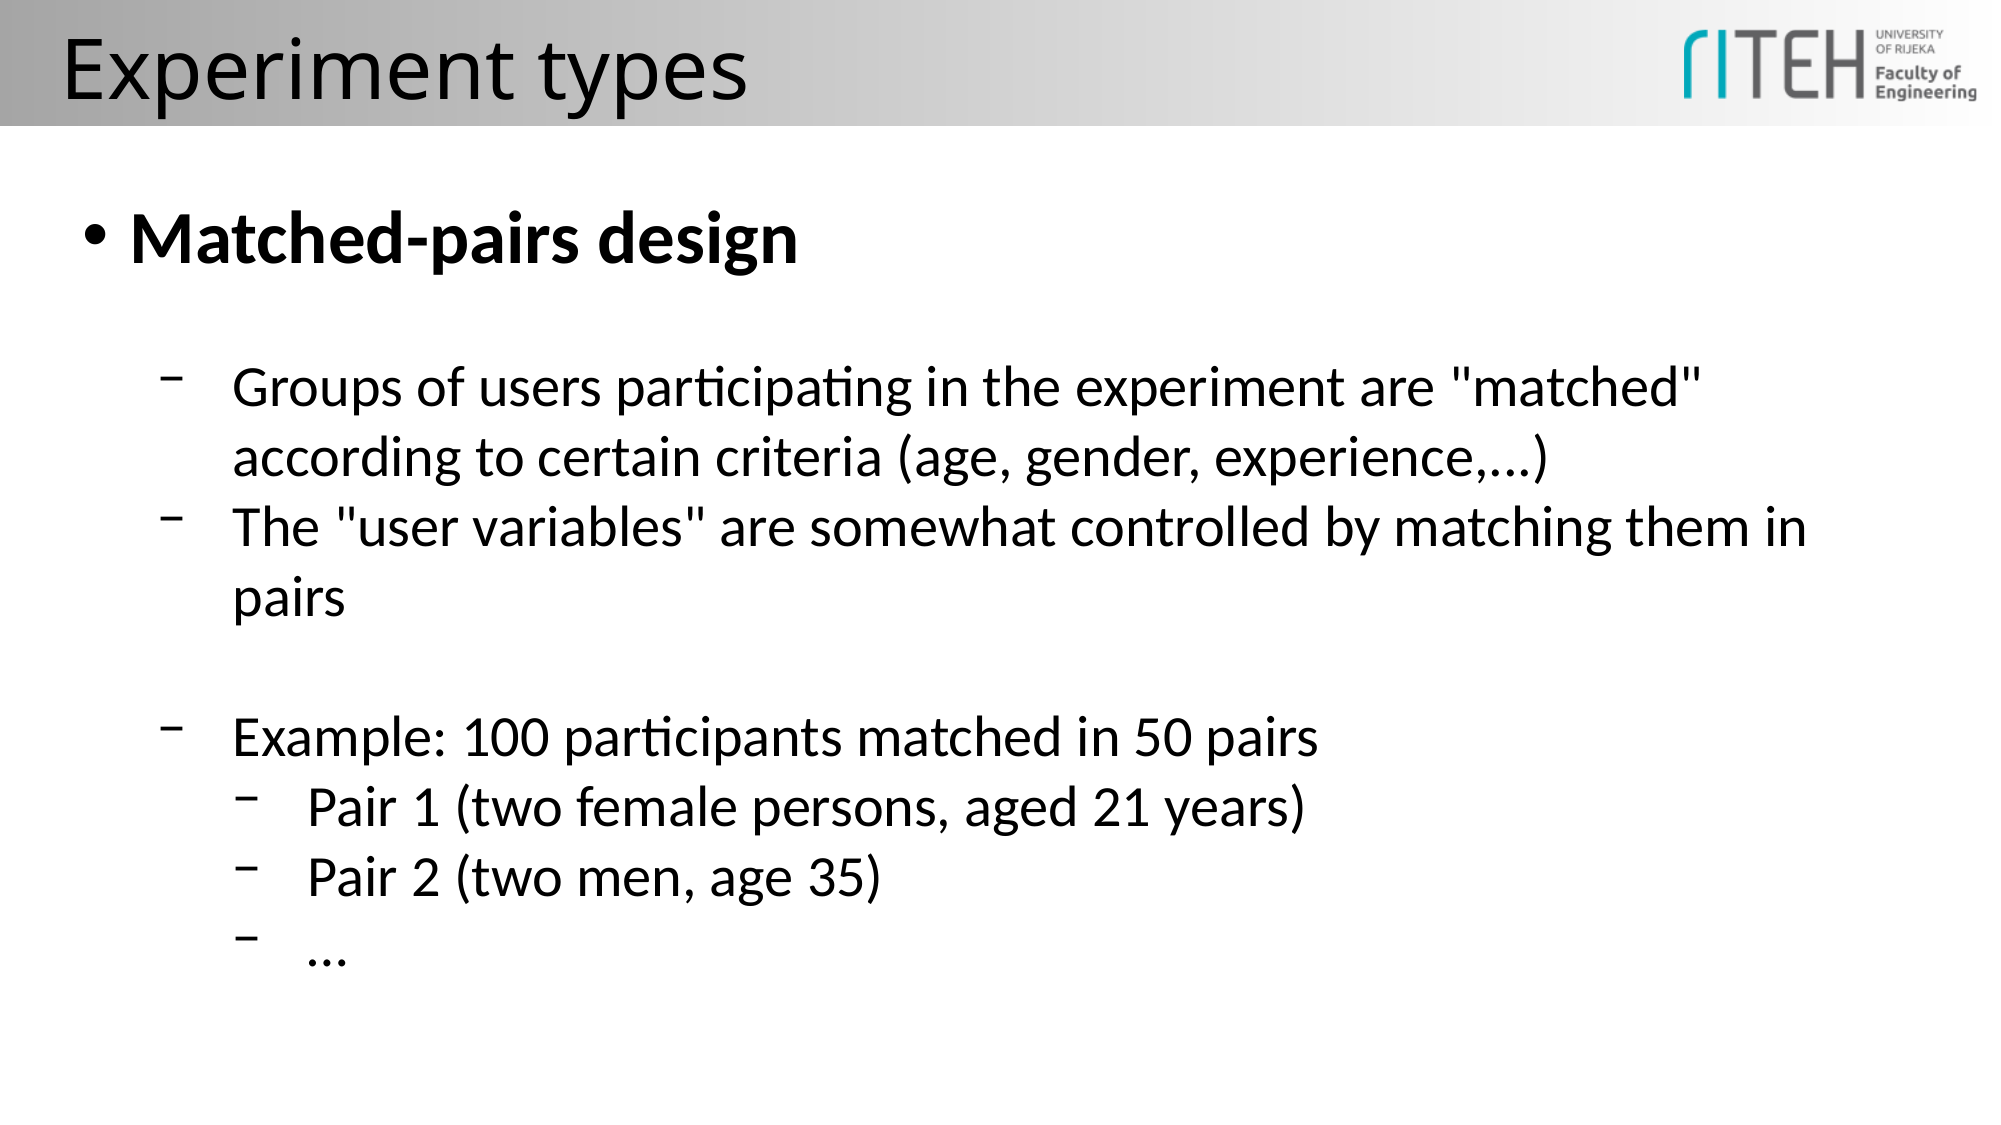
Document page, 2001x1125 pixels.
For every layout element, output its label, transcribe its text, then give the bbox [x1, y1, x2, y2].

text_box Matched-pairs design Groups of users participating in the experiment are "matched" according to certain criteria (age, gender, experience,...) The "user variables" are somewhat controlled by matching them in pairs Example: 100 participants matched in 50 pairs Pair 1 (two female persons, aged 21 years) Pair 2 (two men, age 35) … [68, 180, 1932, 986]
title Experiment types [45, 20, 1601, 126]
text_box [0, 0, 2000, 127]
picture [1683, 20, 1977, 107]
